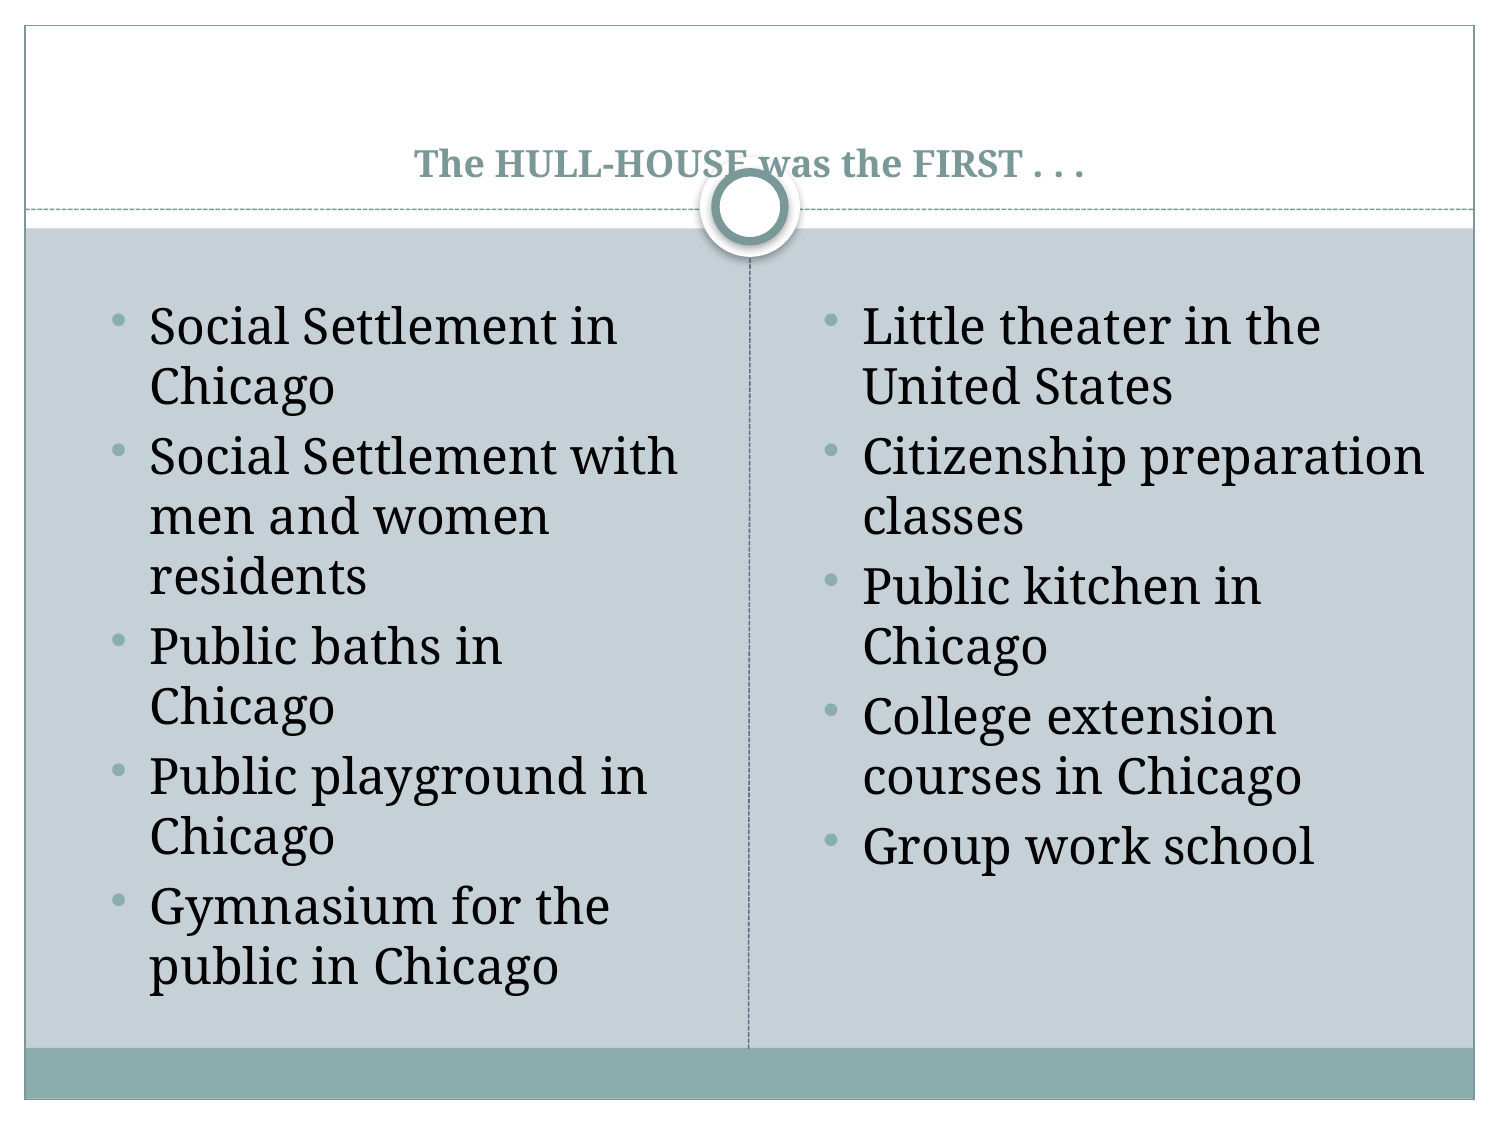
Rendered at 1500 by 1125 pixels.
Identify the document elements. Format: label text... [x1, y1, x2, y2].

list Little theater in the United States Citizenship preparation classes Public kitchen in Chicago College extension courses in Chicago Group work school [712, 287, 1463, 1050]
list Social Settlement in Chicago Social Settlement with men and women residents Public baths in Chicago Public playground in Chicago Gymnasium for the public in Chicago [0, 287, 712, 1038]
title The HULL-HOUSE was the FIRST . . . [0, 87, 1500, 238]
